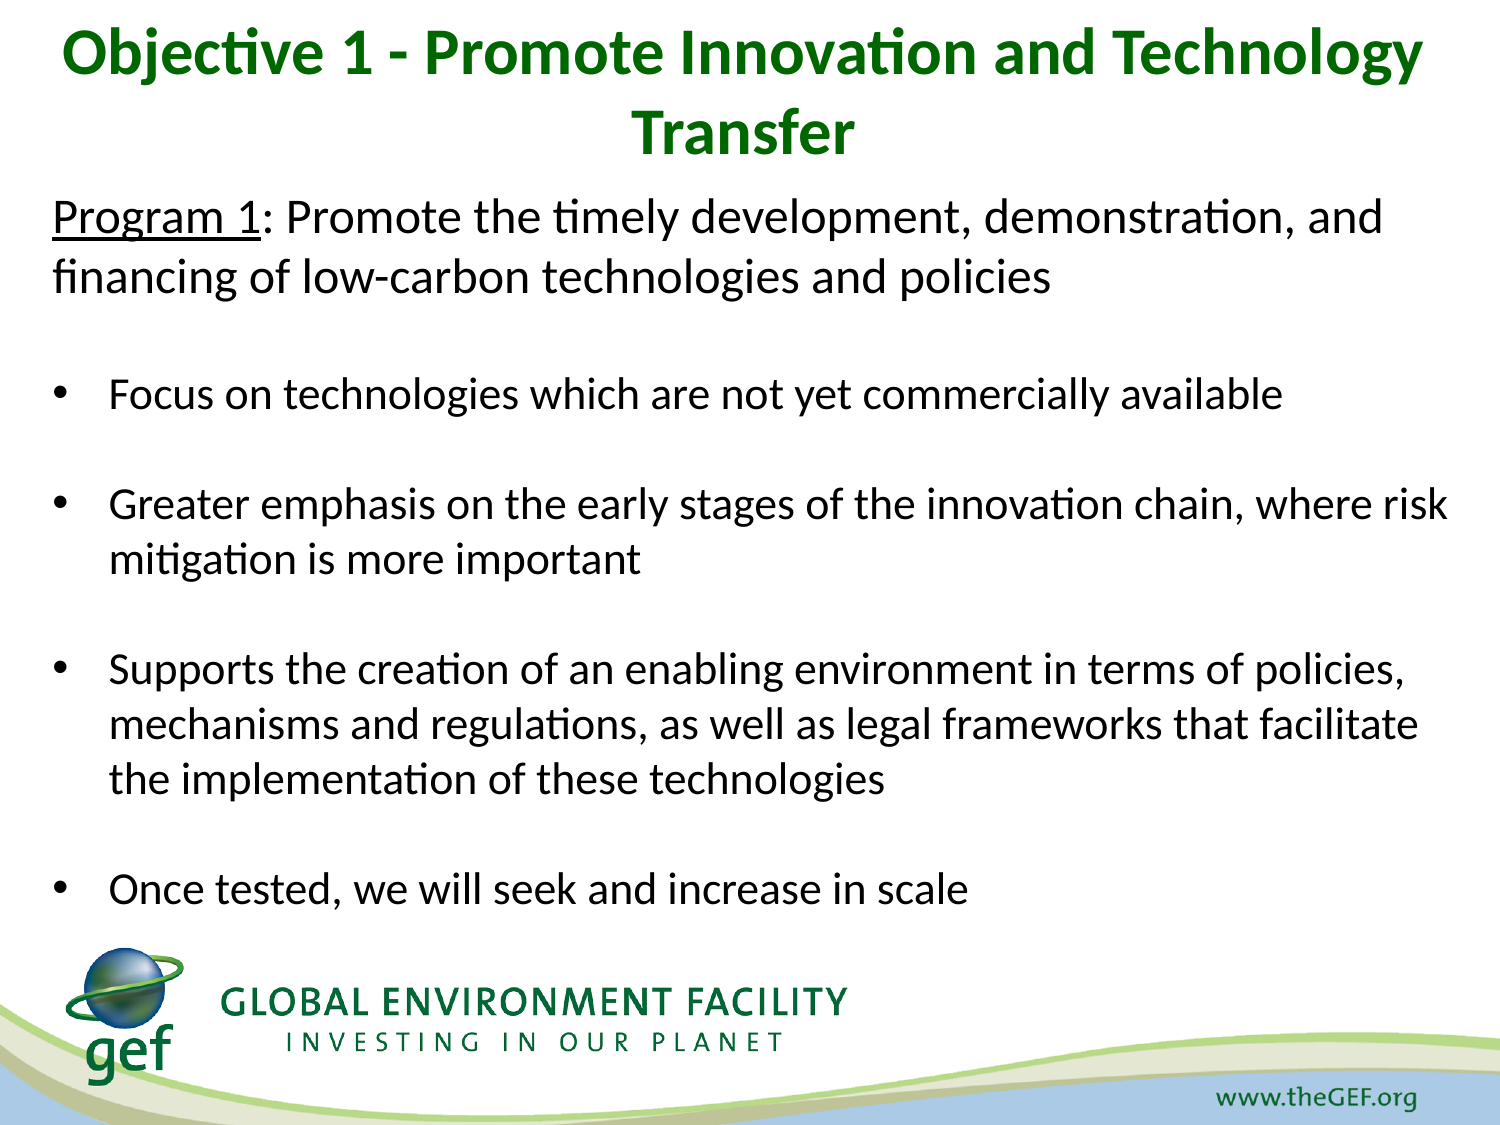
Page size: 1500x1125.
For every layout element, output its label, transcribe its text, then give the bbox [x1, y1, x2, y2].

title Objective 1 - Promote Innovation and Technology Transfer [12, 12, 1476, 163]
picture [0, 920, 1500, 1125]
text_box Program 1: Promote the timely development, demonstration, and financing of low-carbon technologies and policies Focus on technologies which are not yet commercially available Greater emphasis on the early stages of the innovation chain, where risk mitigation is more important Supports the creation of an enabling environment in terms of policies, mechanisms and regulations, as well as legal frameworks that facilitate the implementation of these technologies Once tested, we will seek and increase in scale [37, 176, 1475, 1091]
